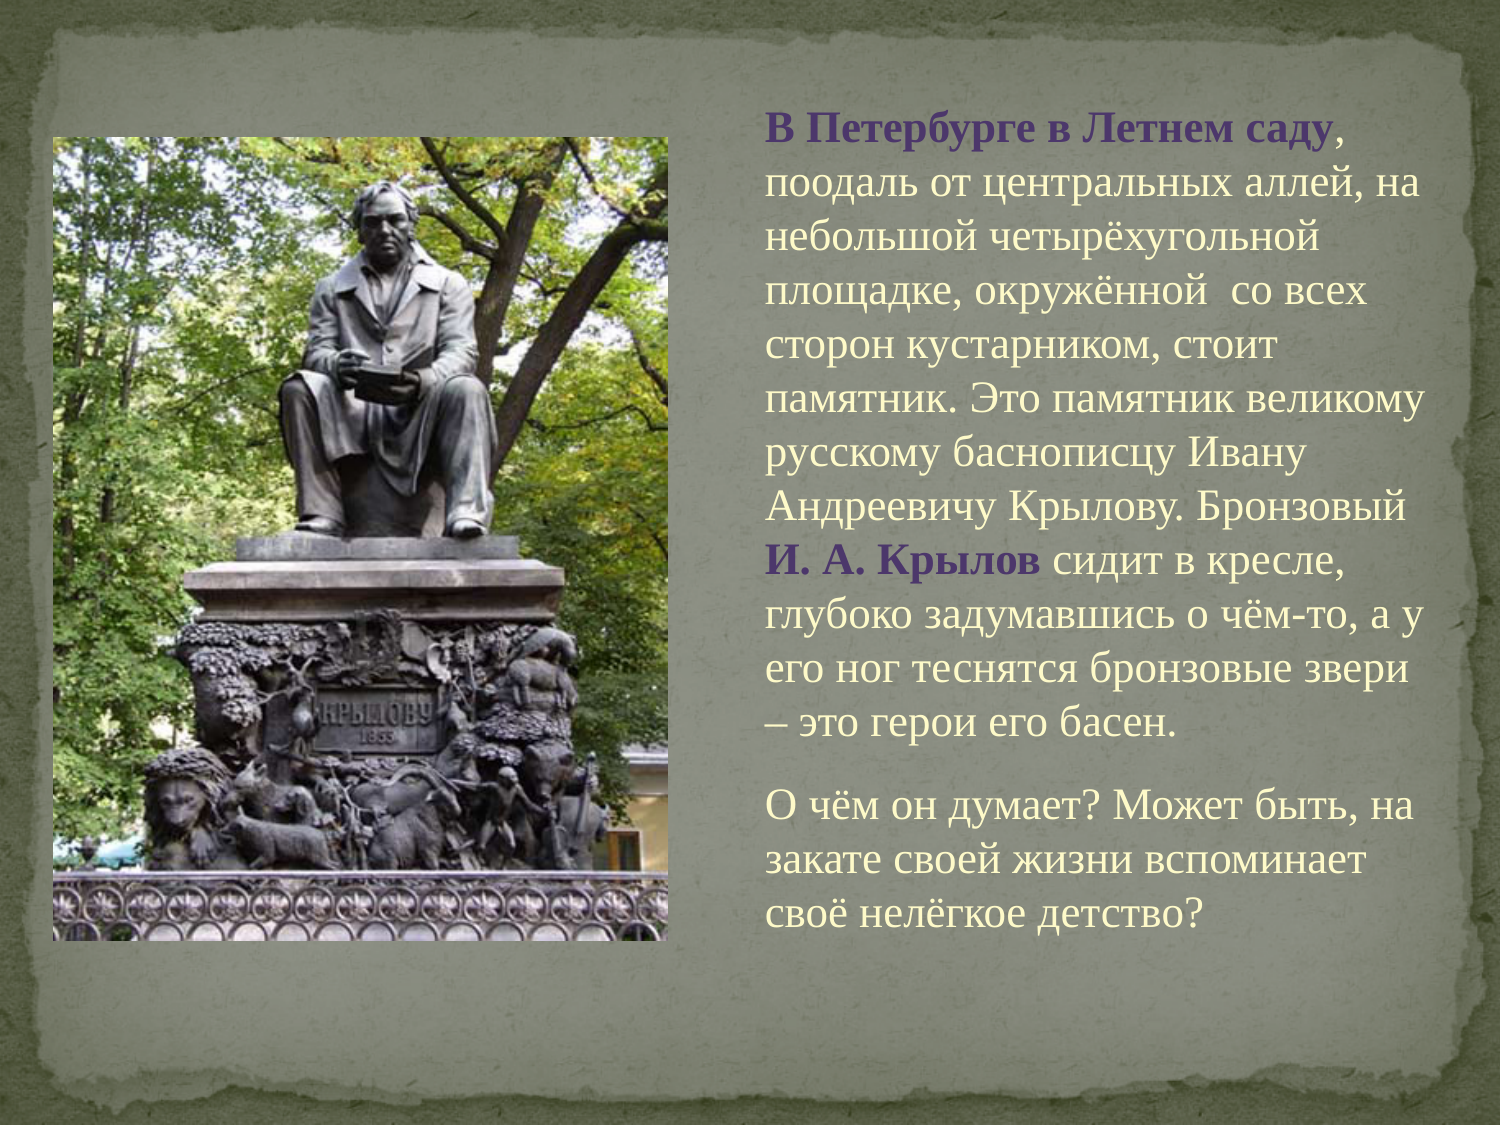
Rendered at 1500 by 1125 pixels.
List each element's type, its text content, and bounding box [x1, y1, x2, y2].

picture [53, 137, 668, 941]
list В Петербурге в Летнем саду, поодаль от центральных аллей, на небольшой четырёхугольной площадке, окружённой со всех сторон кустарником, стоит памятник. Это памятник великому русскому баснописцу Ивану Андреевичу Крылову. Бронзовый И. А. Крылов сидит в кресле, глубоко задумавшись о чём-то, а у его ног теснятся бронзовые звери – это герои его басен. О чём он думает? Может быть, на закате своей жизни вспоминает своё нелёгкое детство? [750, 90, 1447, 1000]
